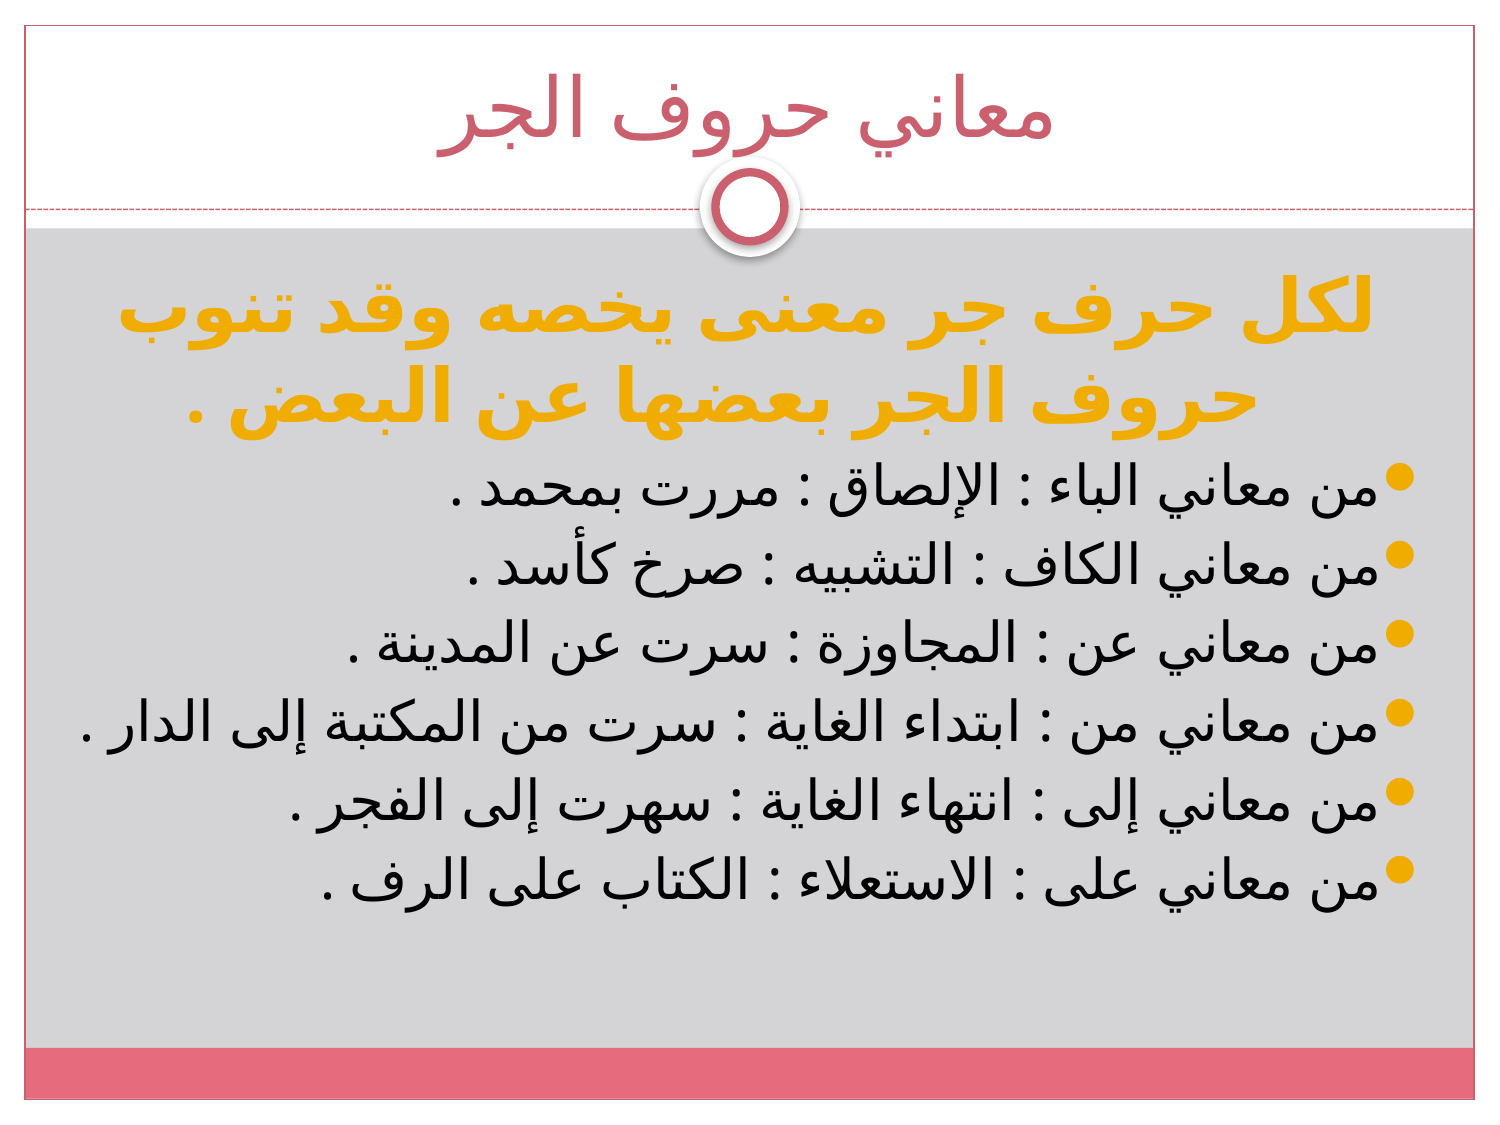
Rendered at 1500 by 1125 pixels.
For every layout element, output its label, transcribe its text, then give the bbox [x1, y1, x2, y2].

title معاني حروف الجر [49, 37, 1450, 162]
list لكل حرف جر معنى يخصه وقد تنوب حروف الجر بعضها عن البعض . من معاني الباء : الإلصاق : مررت بمحمد . من معاني الكاف : التشبيه : صرخ كأسد . من معاني عن : المجاوزة : سرت عن المدينة . من معاني من : ابتداء الغاية : سرت من المكتبة إلى الدار . من معاني إلى : انتهاء الغاية : سهرت إلى الفجر . من معاني على : الاستعلاء : الكتاب على الرف . [49, 250, 1445, 1001]
